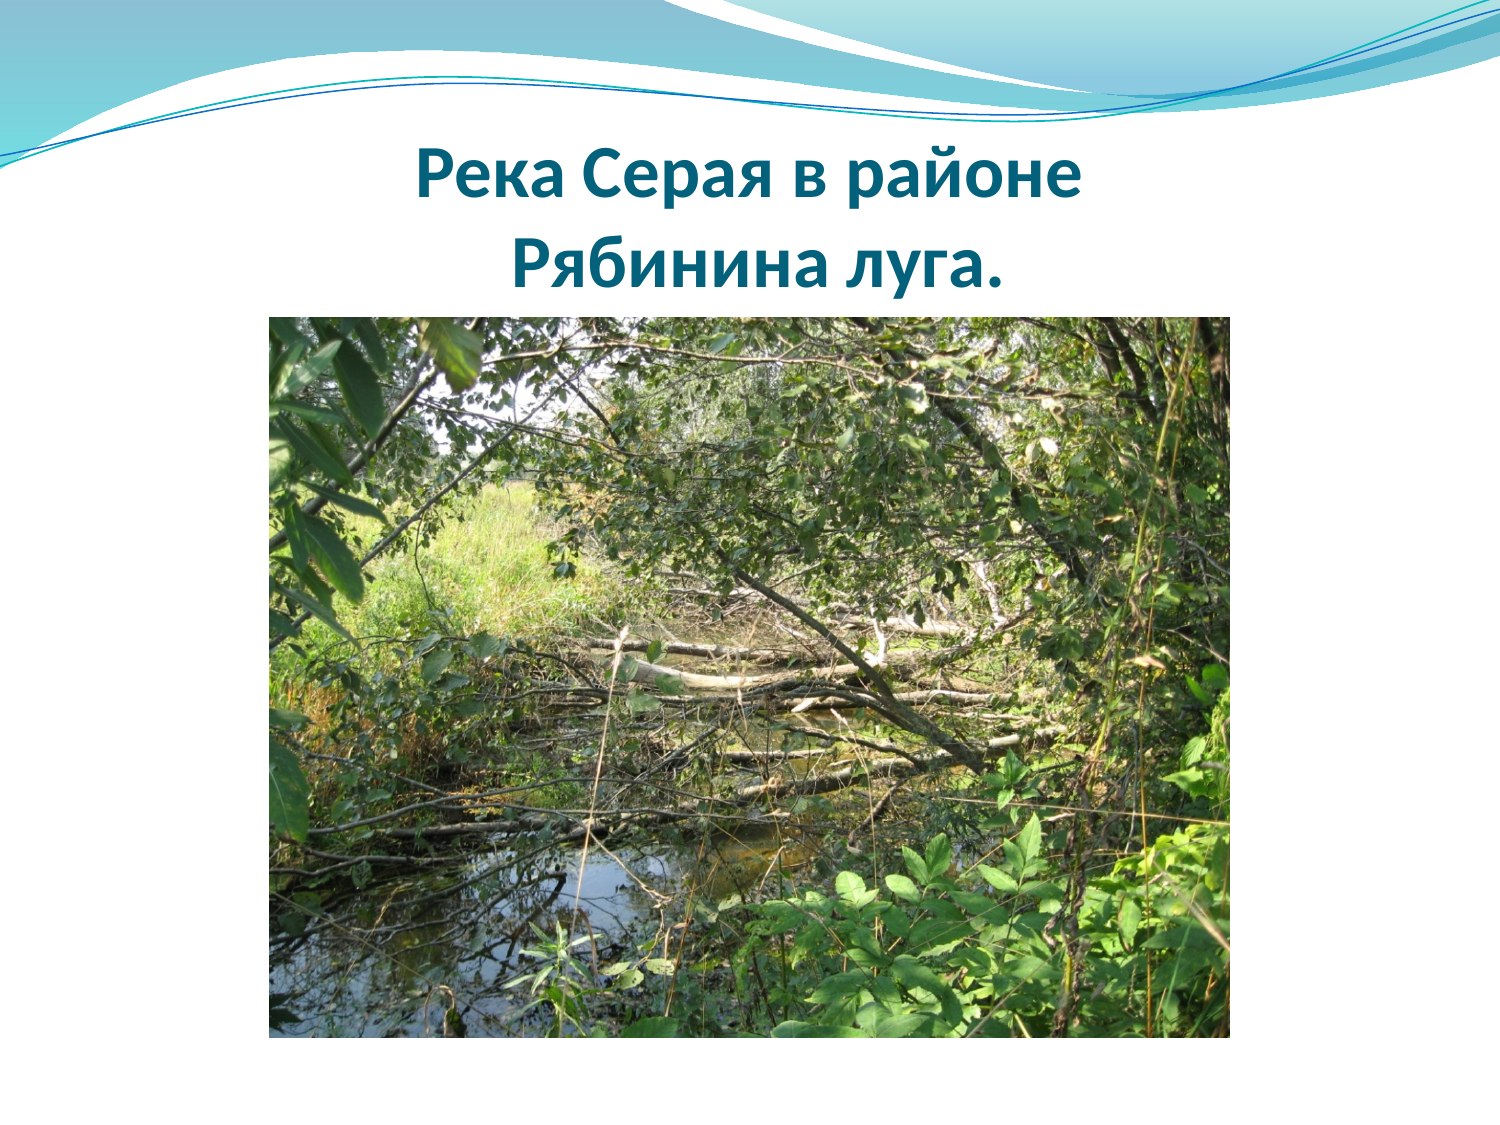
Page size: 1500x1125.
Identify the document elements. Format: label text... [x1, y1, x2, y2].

title Река Серая в районе Рябинина луга. [75, 115, 1425, 303]
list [269, 317, 1231, 1038]
